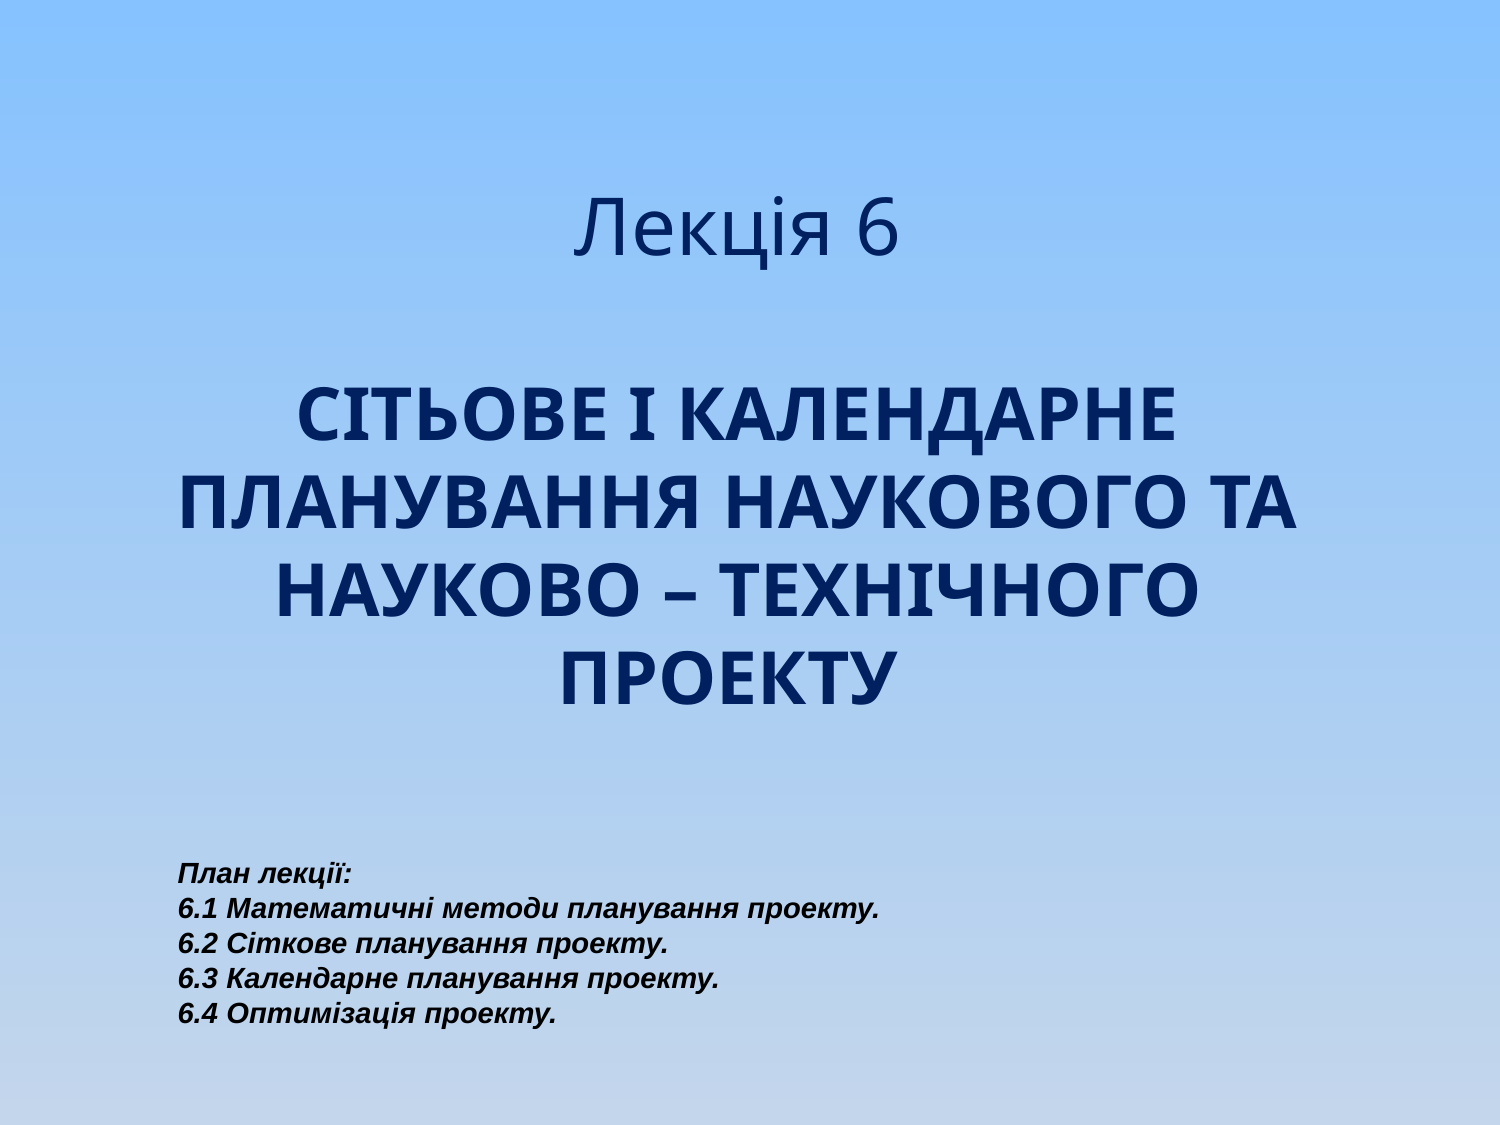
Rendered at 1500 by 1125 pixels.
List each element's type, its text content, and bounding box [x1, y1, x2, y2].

title Лекція 6 СІТЬОВЕ І КАЛЕНДАРНЕ ПЛАНУВАННЯ НАУКОВОГО ТА НАУКОВО – ТЕХНІЧНОГО ПРОЕКТУ [100, 160, 1376, 815]
text_box План лекції: 6.1 Математичні методи планування проекту. 6.2 Сіткове планування проекту. 6.3 Календарне планування проекту. 6.4 Оптимізація проекту. [88, 847, 1388, 1037]
